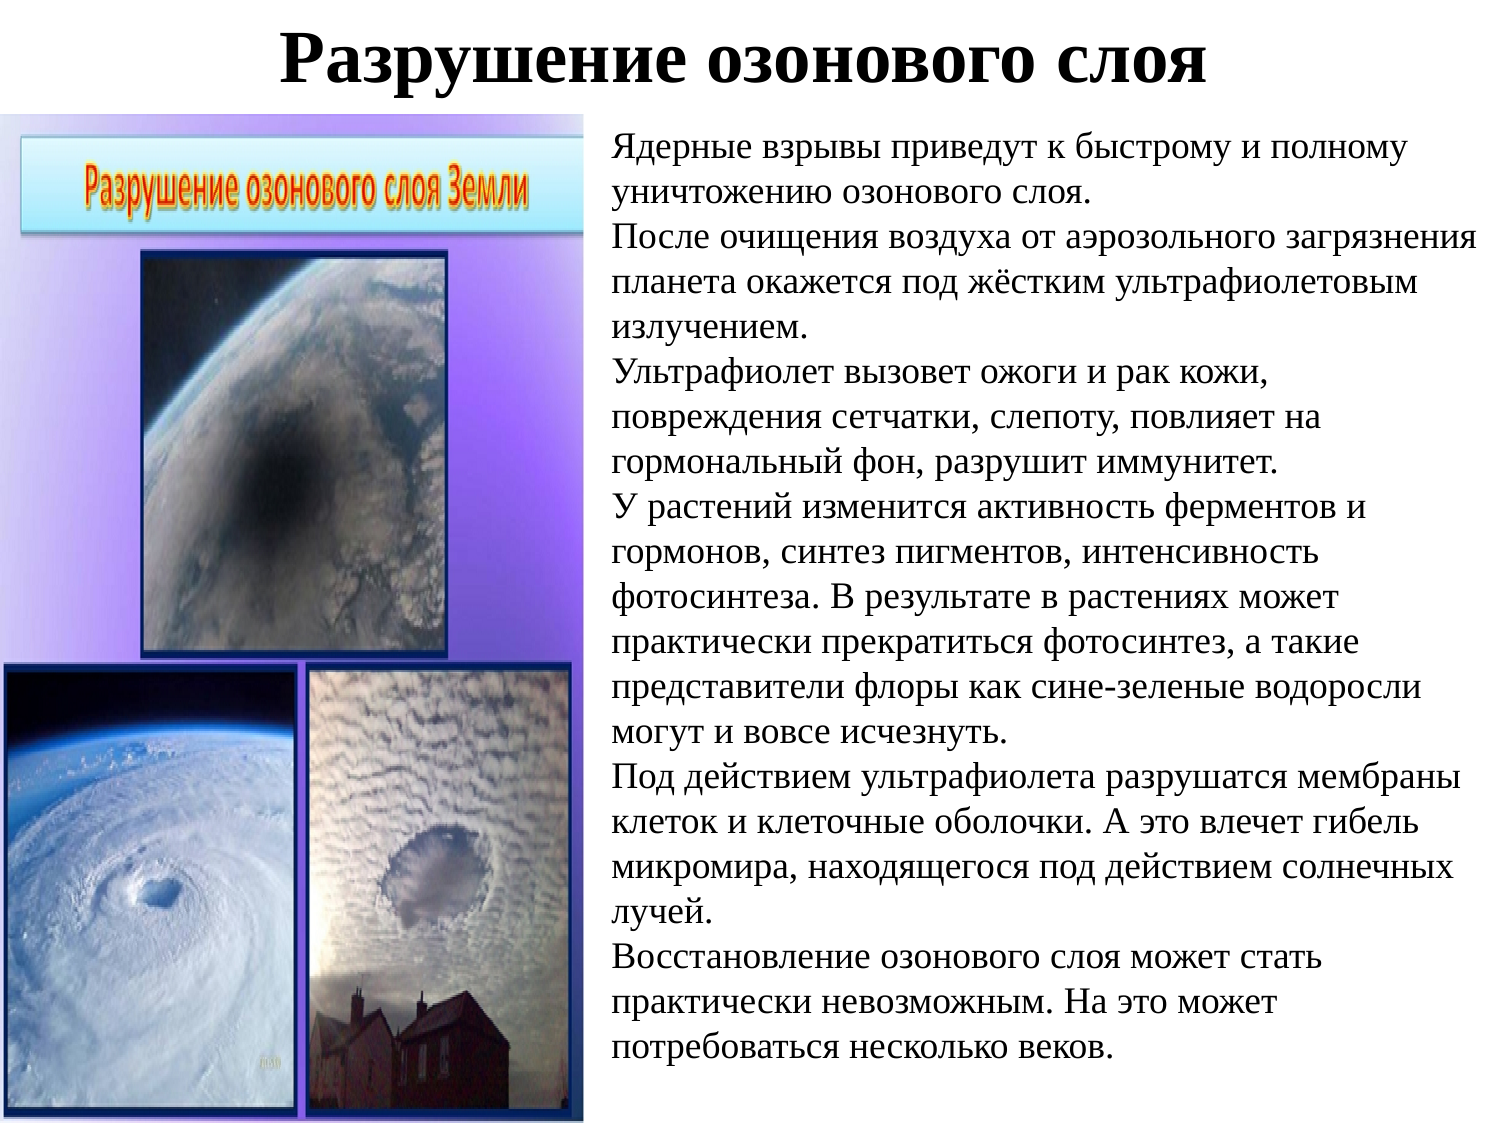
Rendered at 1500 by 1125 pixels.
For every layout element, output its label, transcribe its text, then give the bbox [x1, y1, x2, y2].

list Разрушение озонового слоя [64, 0, 1424, 149]
picture [0, 113, 585, 1125]
text_box Ядерные взрывы приведут к быстрому и полному уничтожению озонового слоя. После очищения воздуха от аэрозольного загрязнения планета окажется под жёстким ультрафиолетовым излучением. Ультрафиолет вызовет ожоги и рак кожи, повреждения сетчатки, слепоту, повлияет на гормональный фон, разрушит иммунитет. У растений изменится активность ферментов и гормонов, синтез пигментов, интенсивность фотосинтеза. В результате в растениях может практически прекратиться фотосинтез, а такие представители флоры как сине-зеленые водоросли могут и вовсе исчезнуть. Под действием ультрафиолета разрушатся мембраны клеток и клеточные оболочки. А это влечет гибель микромира, находящегося под действием солнечных лучей. Восстановление озонового слоя может стать практически невозможным. На это может потребоваться несколько веков. [596, 113, 1500, 1074]
